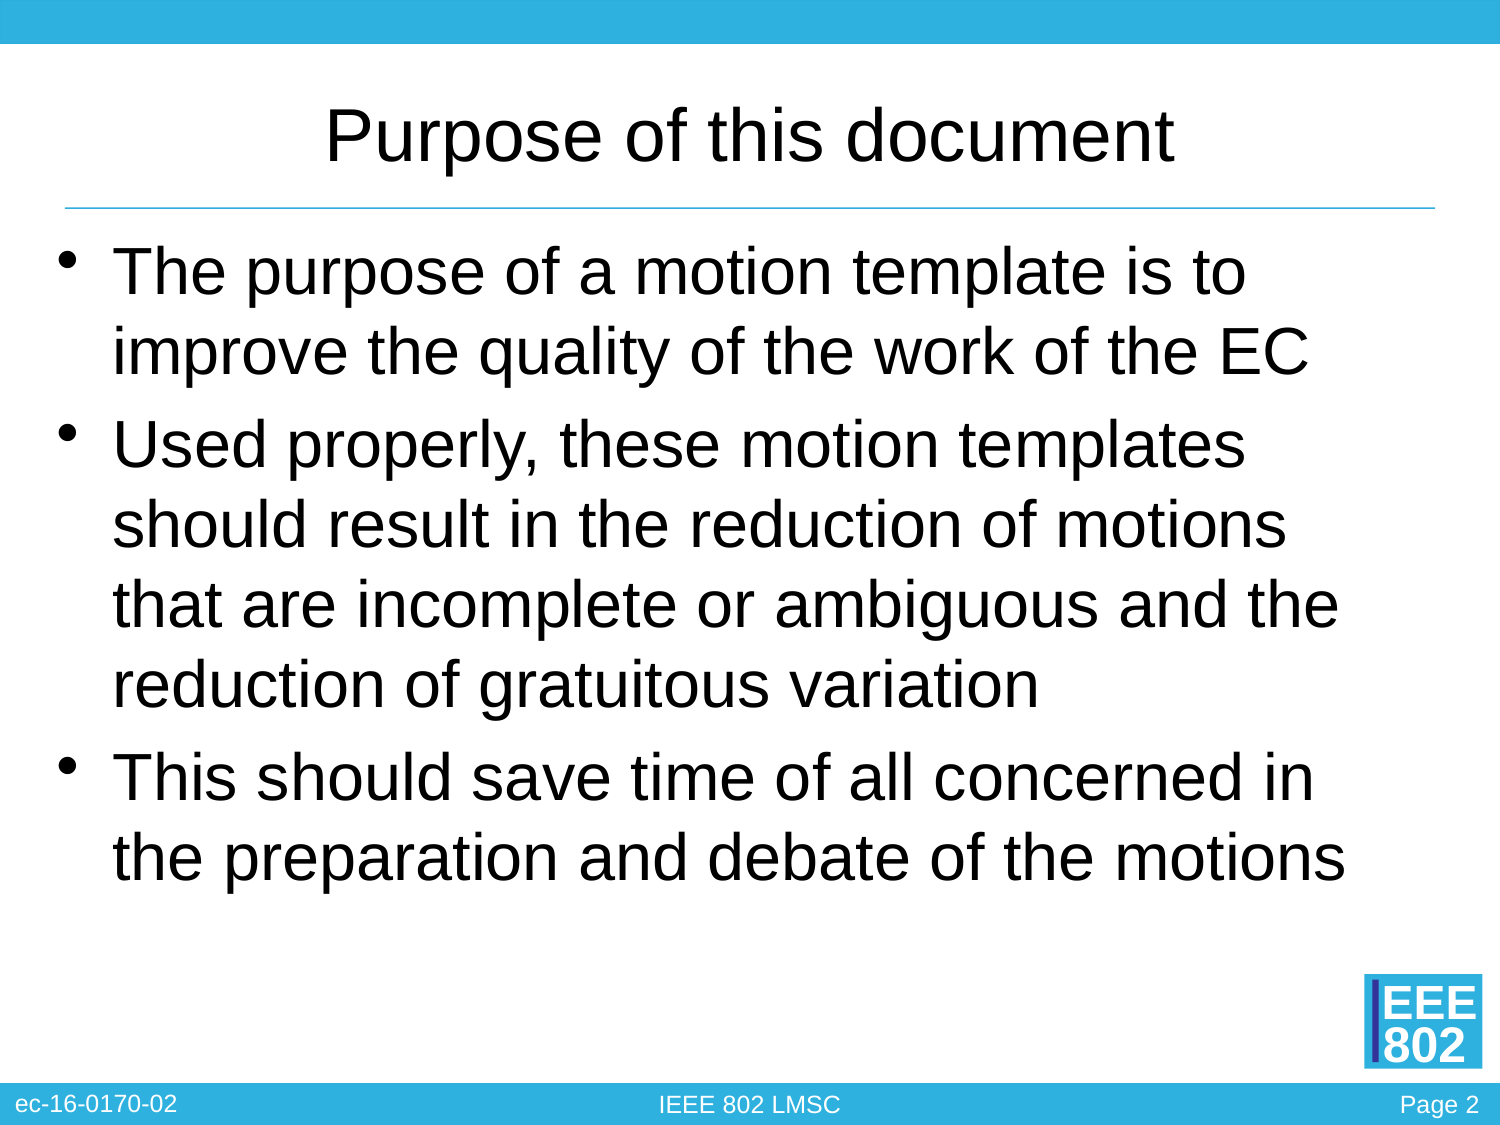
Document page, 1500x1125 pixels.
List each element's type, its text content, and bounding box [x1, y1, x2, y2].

title Purpose of this document [75, 66, 1425, 197]
list The purpose of a motion template is to improve the quality of the work of the EC Used properly, these motion templates should result in the reduction of motions that are incomplete or ambiguous and the reduction of gratuitous variation This should save time of all concerned in the preparation and debate of the motions [41, 220, 1392, 1050]
